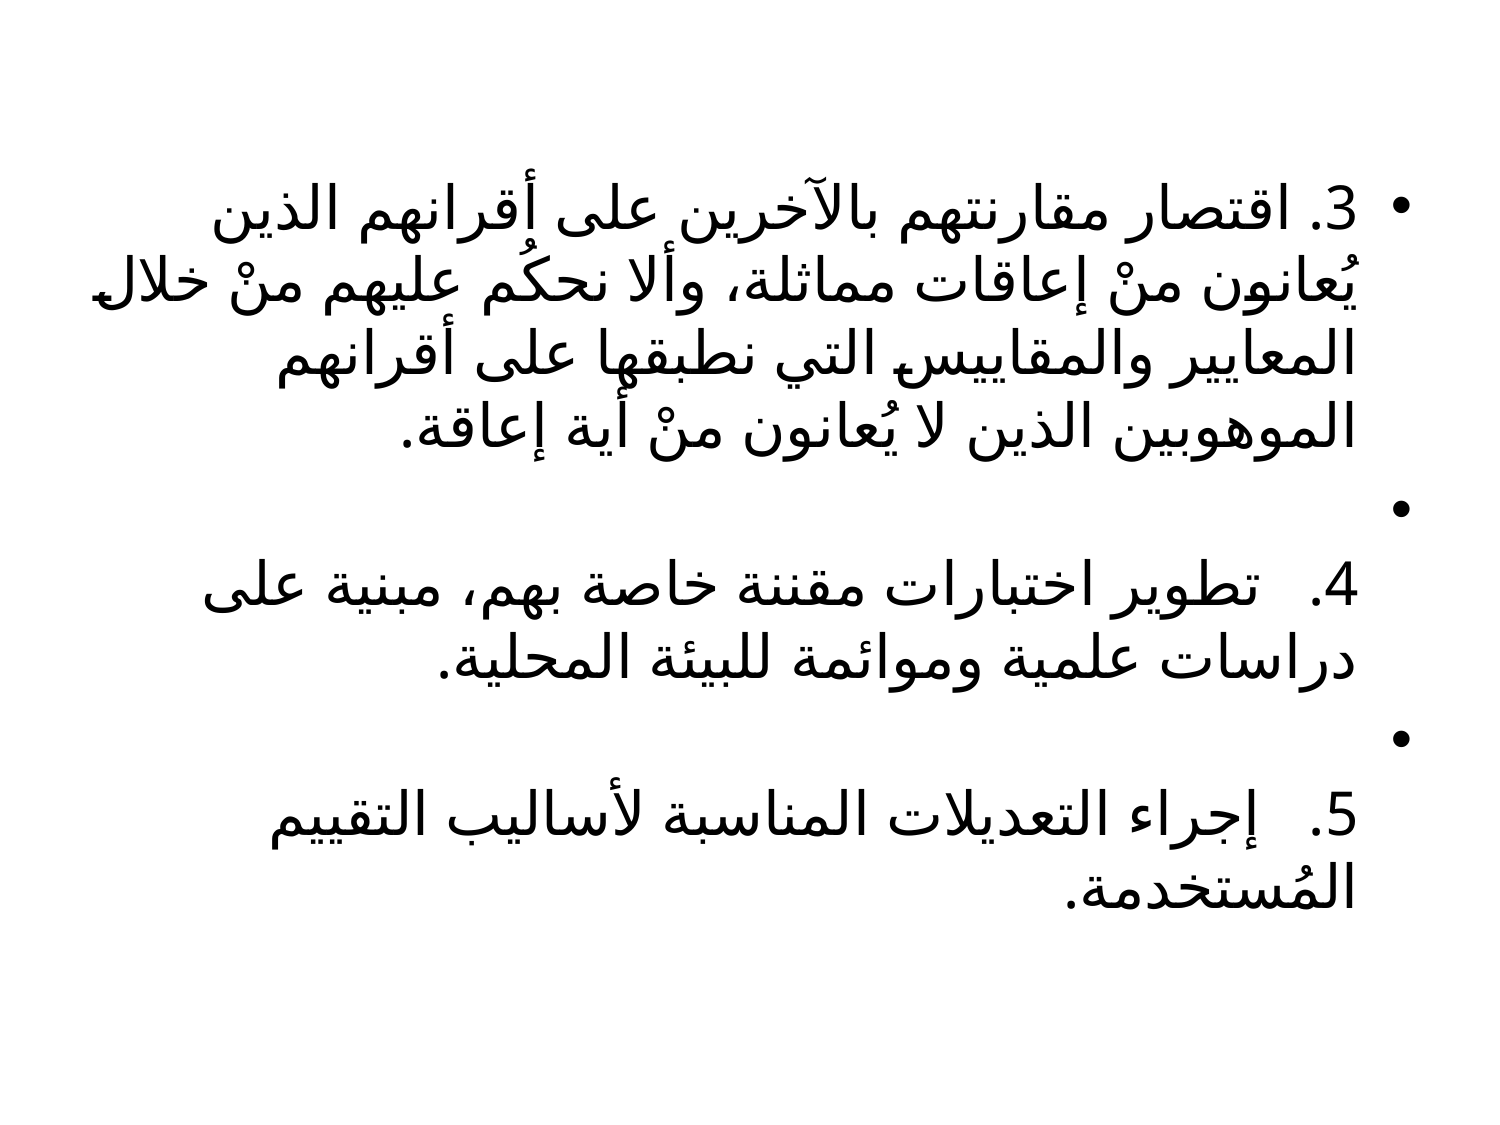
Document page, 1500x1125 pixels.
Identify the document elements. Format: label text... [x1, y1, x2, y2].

list 3. اقتصار مقارنتهم بالآخرين على أقرانهم الذين يُعانون منْ إعاقات مماثلة، وألا نحكُم عليهم منْ خلال المعايير والمقاييس التي نطبقها على أقرانهم الموهوبين الذين لا يُعانون منْ أية إعاقة. 4. تطوير اختبارات مقننة خاصة بهم، مبنية على دراسات علمية وموائمة للبيئة المحلية. 5. إجراء التعديلات المناسبة لأساليب التقييم المُستخدمة. [75, 160, 1425, 1005]
